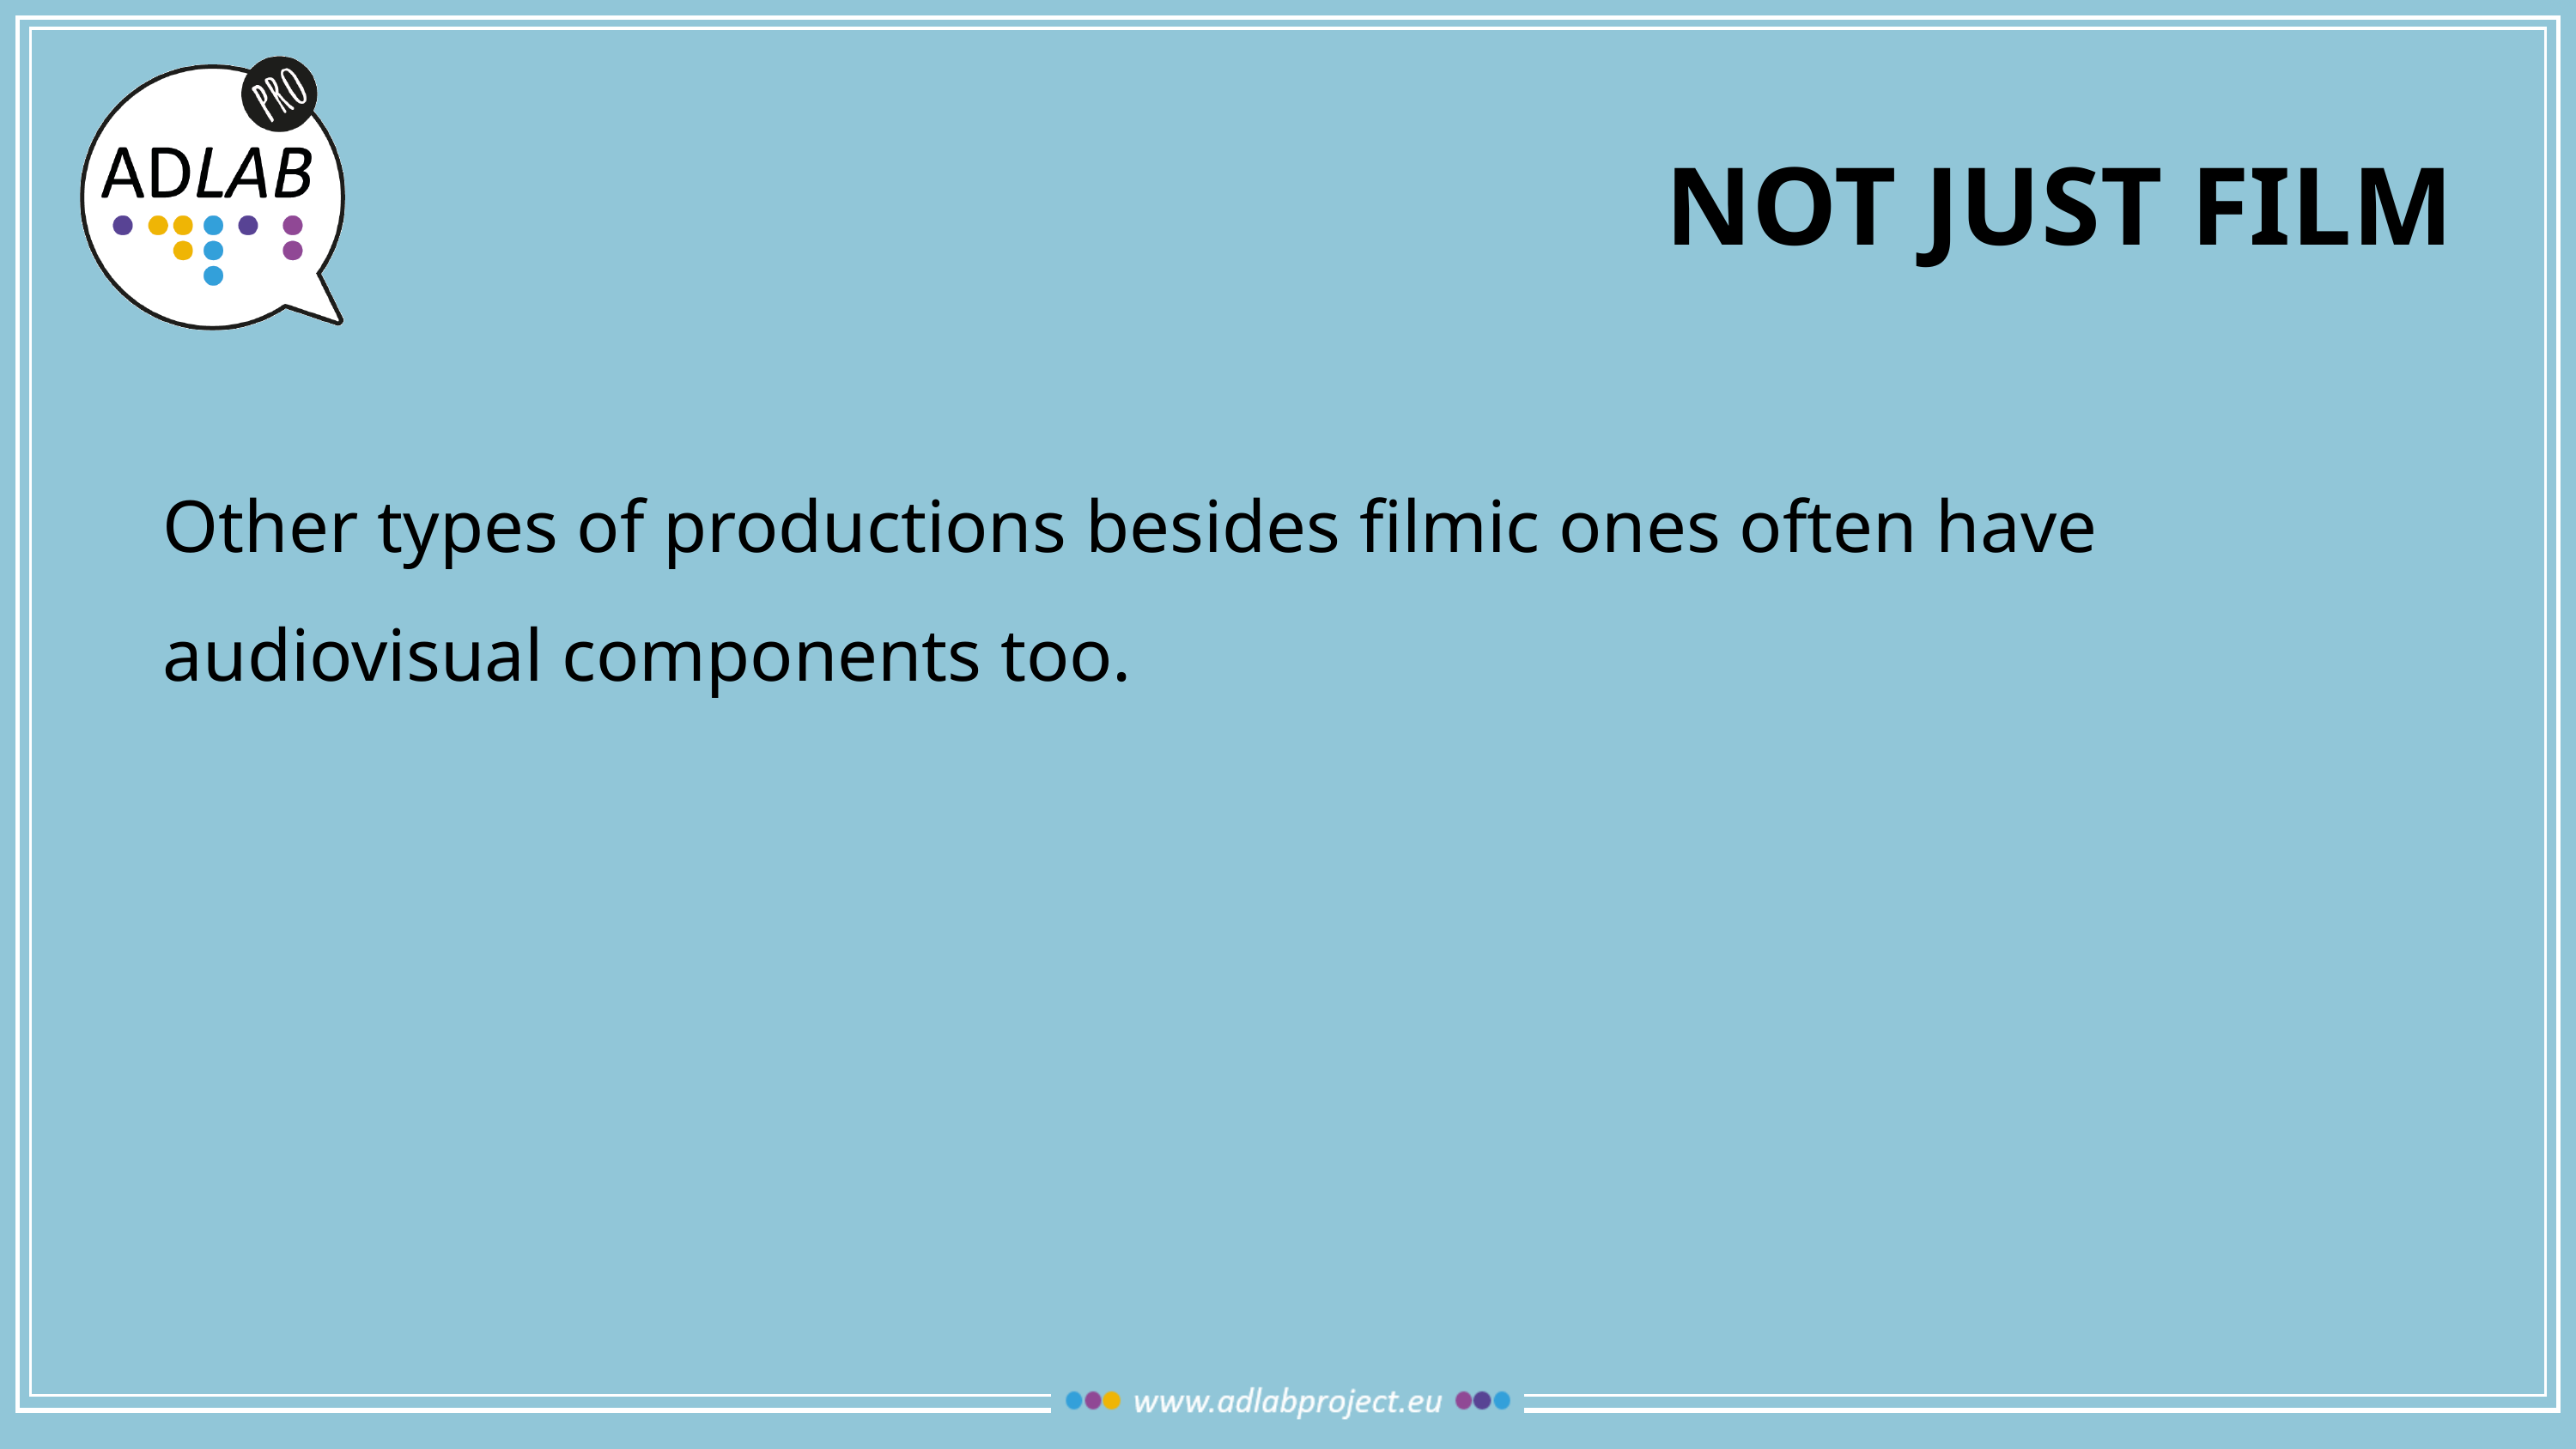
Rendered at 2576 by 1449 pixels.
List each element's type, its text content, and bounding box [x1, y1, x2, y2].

picture [72, 49, 353, 330]
title NOT JUST FILM [384, 70, 2467, 351]
list Other types of productions besides filmic ones often have audiovisual components too. [150, 431, 2467, 1087]
picture [1051, 1378, 1524, 1429]
